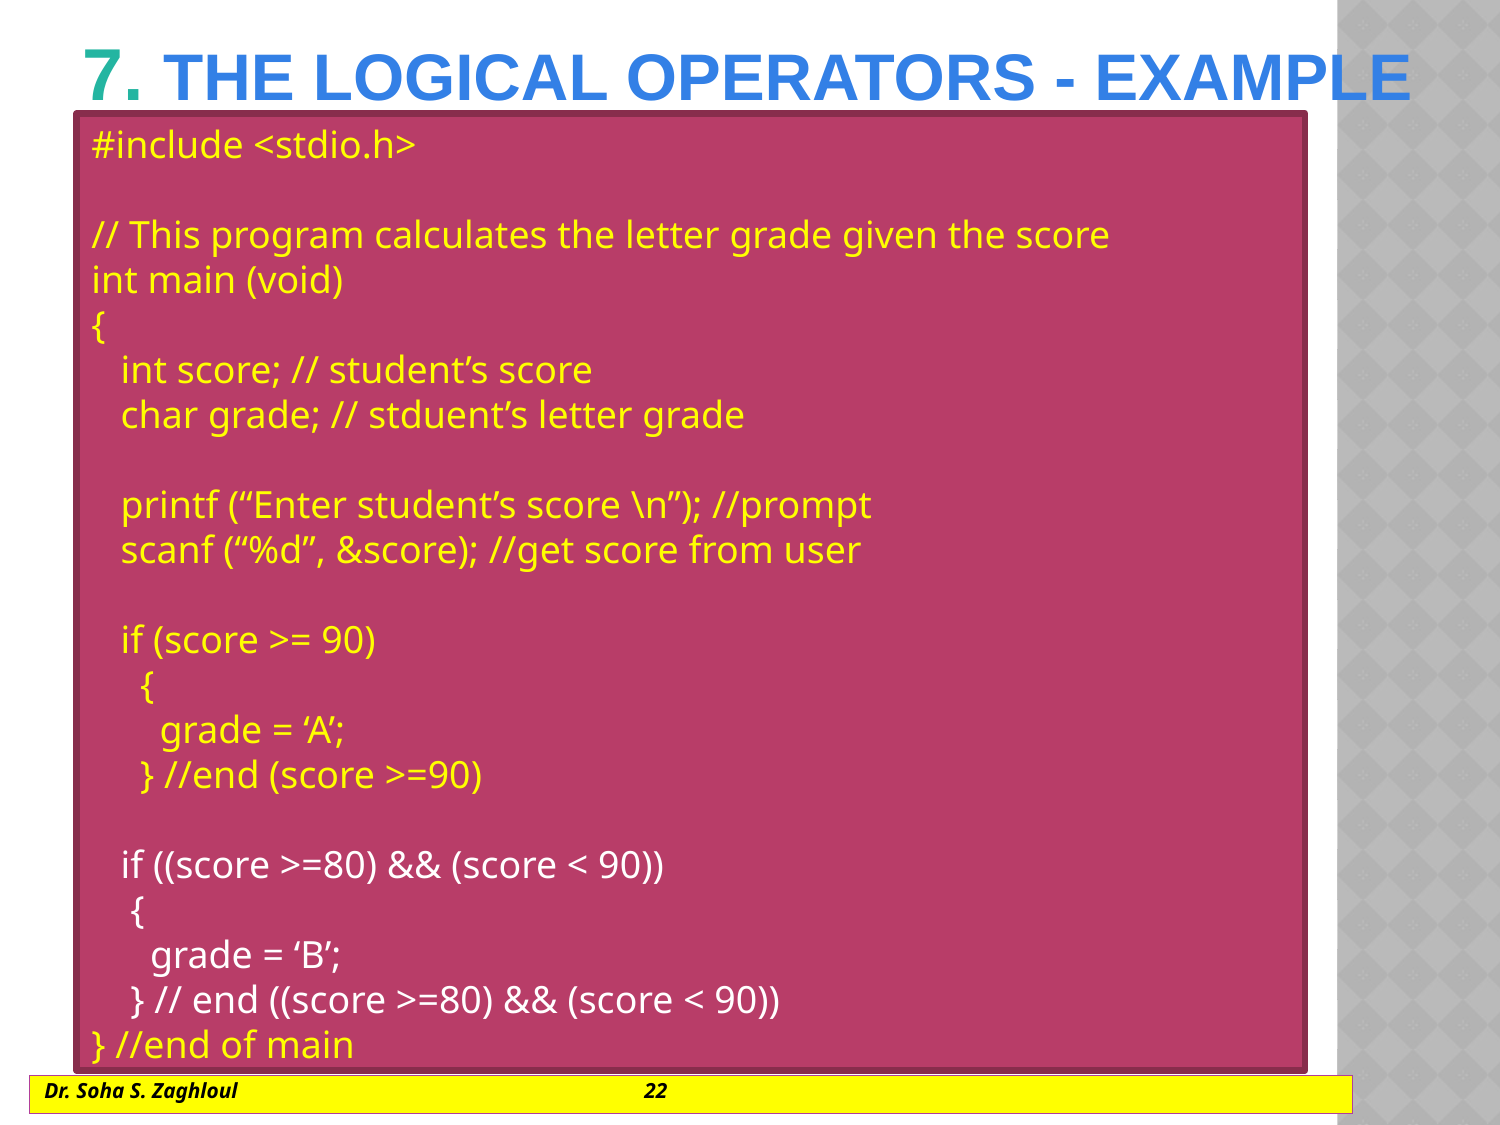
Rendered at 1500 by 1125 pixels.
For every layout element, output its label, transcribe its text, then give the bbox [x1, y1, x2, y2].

text_box #include <stdio.h> // This program calculates the letter grade given the score int main (void) { int score; // student’s score char grade; // stduent’s letter grade printf (“Enter student’s score \n”); //prompt scanf (“%d”, &score); //get score from user if (score >= 90) { grade = ‘A’; } //end (score >=90) if ((score >=80) && (score < 90)) { grade = ‘B’; } // end ((score >=80) && (score < 90)) } //end of main [73, 110, 1308, 1074]
text_box Dr. Soha S. Zaghloul 22 [29, 1075, 1353, 1114]
title 7. The logical operators - example [75, 19, 1459, 116]
